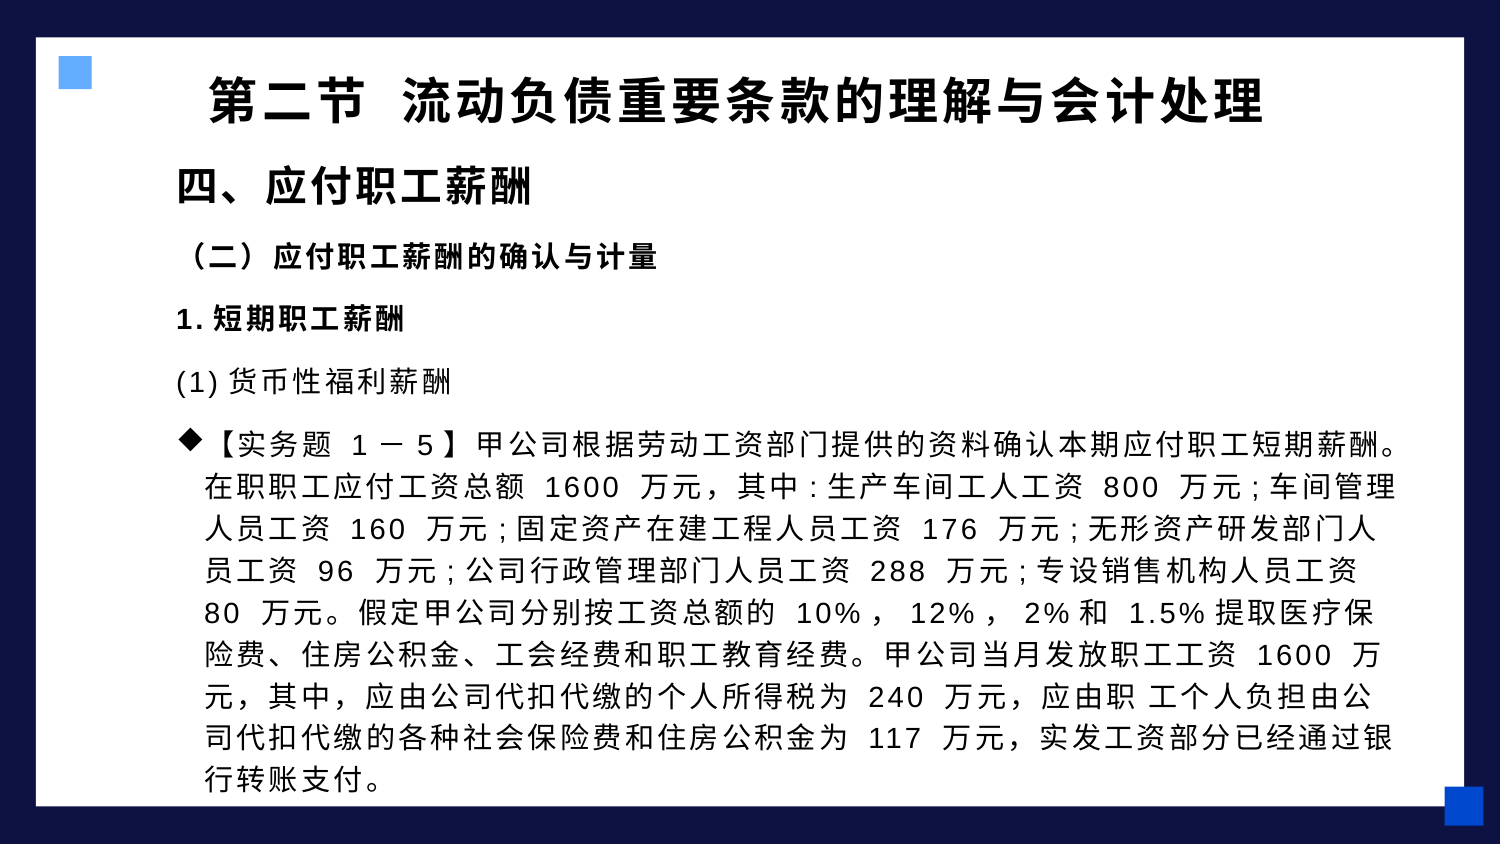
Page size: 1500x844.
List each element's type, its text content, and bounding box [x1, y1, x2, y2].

list 四、应付职工薪酬 （二）应付职工薪酬的确认与计量 1.短期职工薪酬 (1)货币性福利薪酬 【实务题 1－5】甲公司根据劳动工资部门提供的资料确认本期应付职工短期薪酬。在职职工应付工资总额 1600 万元，其中:生产车间工人工资 800 万元;车间管理人员工资 160 万元;固定资产在建工程人员工资 176 万元;无形资产研发部门人员工资 96 万元;公司行政管理部门人员工资 288 万元;专设销售机构人员工资 80 万元。假定甲公司分别按工资总额的 10%，12%，2%和 1.5%提取医疗保险费、住房公积金、工会经费和职工教育经费。甲公司当月发放职工工资 1600 万元，其中，应由公司代扣代缴的个人所得税为 240 万元，应由职 工个人负担由公司代扣代缴的各种社会保险费和住房公积金为 117 万元，实发工资部分已经通过银行转账支付。 [159, 150, 1416, 575]
title 第二节 流动负债重要条款的理解与会计处理 [141, 48, 1327, 138]
